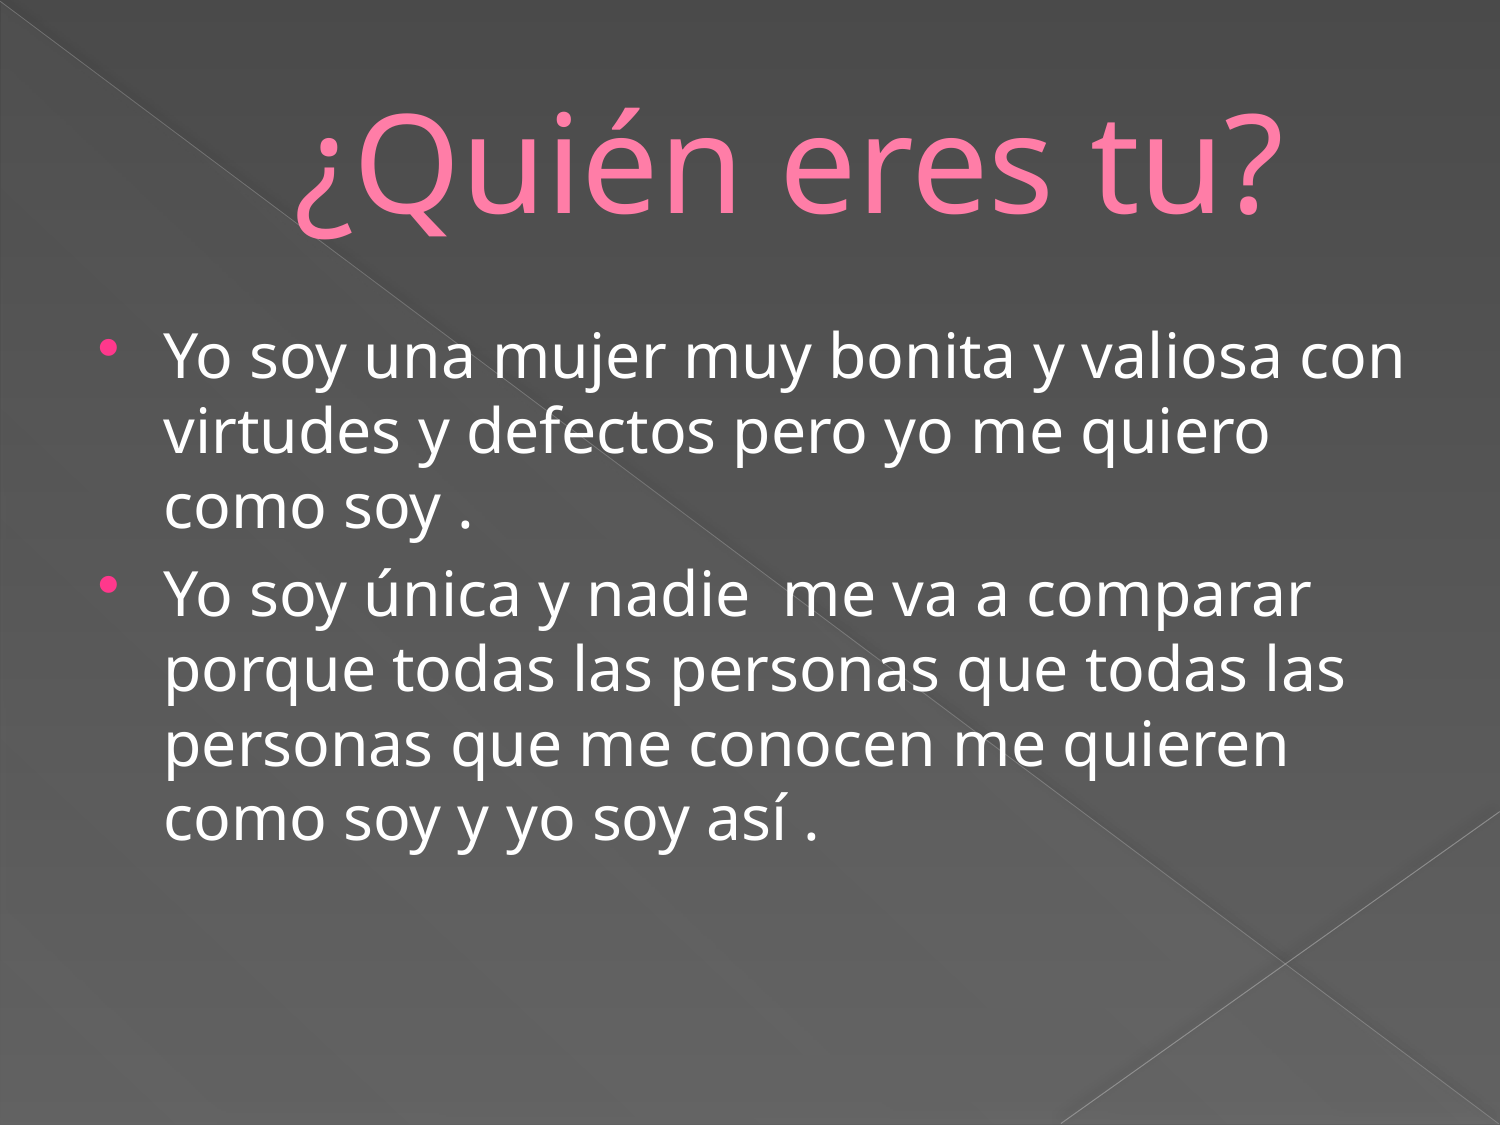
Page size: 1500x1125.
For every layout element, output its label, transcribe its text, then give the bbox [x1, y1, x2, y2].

title ¿Quién eres tu? [75, 43, 1425, 274]
list Yo soy una mujer muy bonita y valiosa con virtudes y defectos pero yo me quiero como soy . Yo soy única y nadie me va a comparar porque todas las personas que todas las personas que me conocen me quieren como soy y yo soy así . [75, 308, 1425, 1059]
